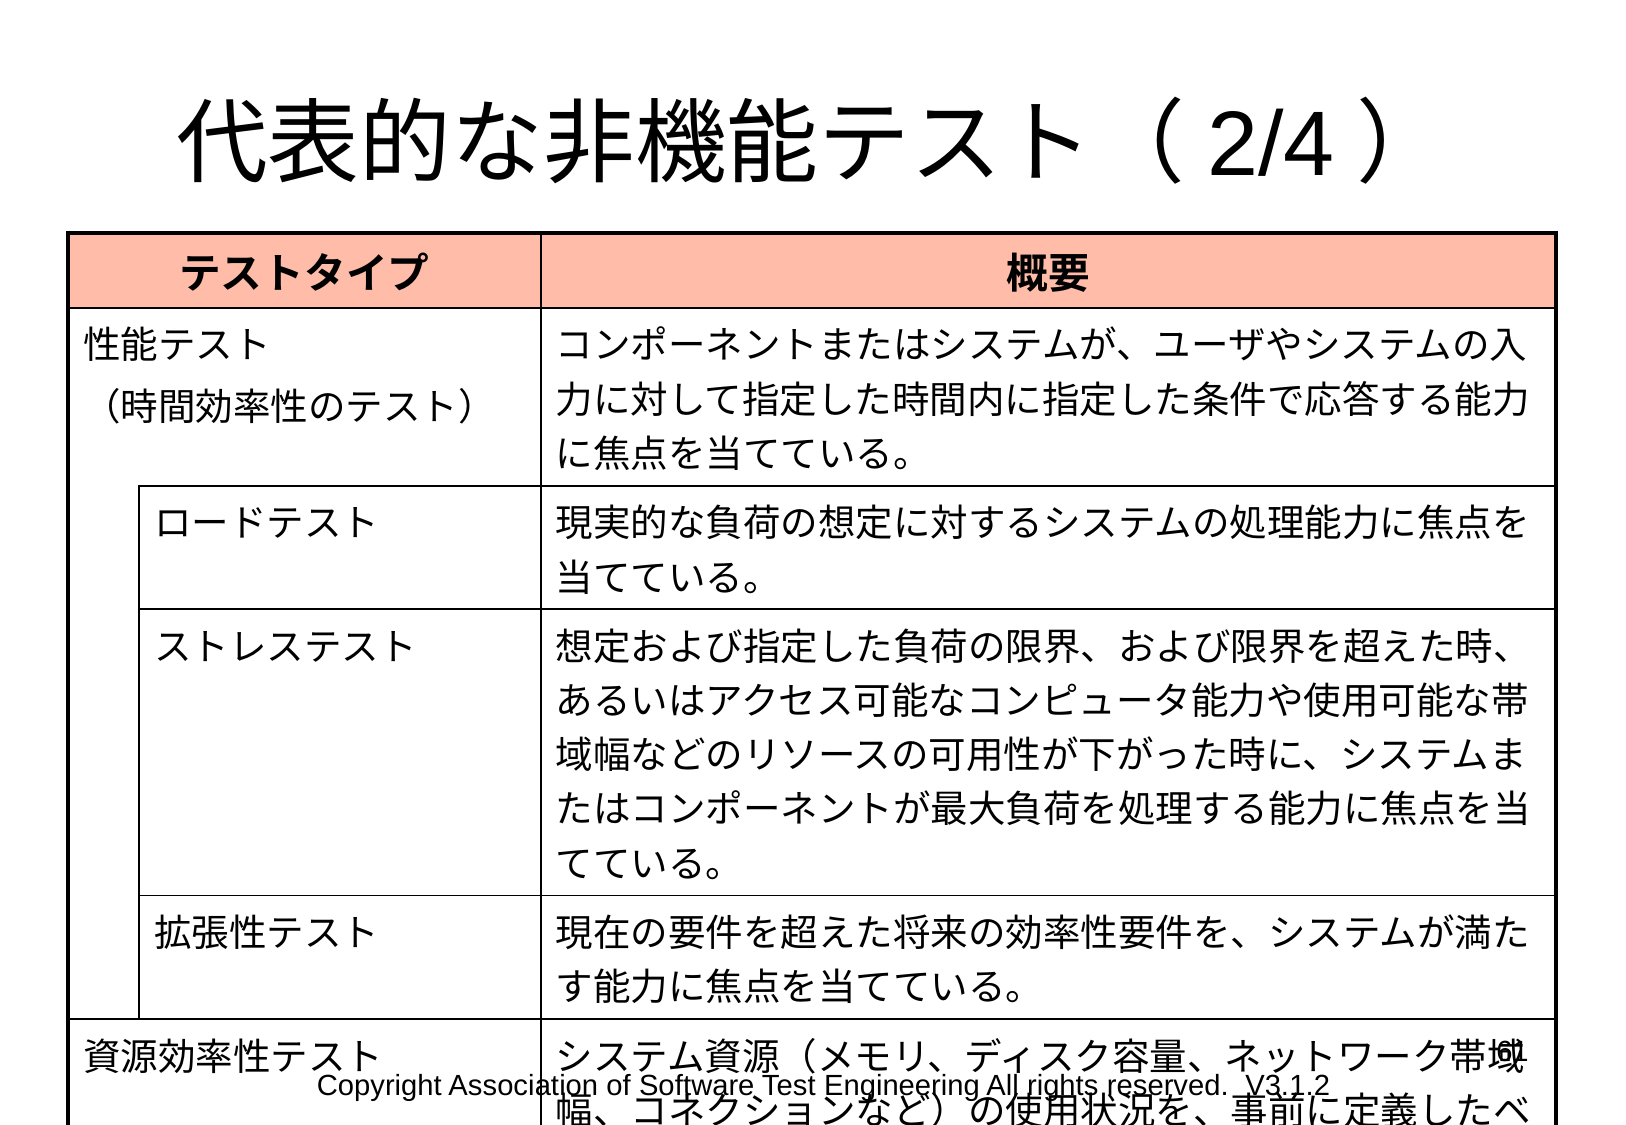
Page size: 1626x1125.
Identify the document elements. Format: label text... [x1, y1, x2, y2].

table_header テストタイプ [70, 235, 540, 307]
table_cell ストレステスト [140, 610, 540, 895]
table_cell 現実的な負荷の想定に対するシステムの処理能力に焦点を当てている。 [542, 487, 1554, 608]
table_cell 資源効率性テスト [70, 1020, 540, 1125]
table_header 概要 [542, 235, 1554, 307]
table_cell [70, 486, 138, 1018]
footer Copyright Association of Software Test Engineering All rights reserved. V3.1.2 [233, 1058, 1416, 1103]
table_cell 想定および指定した負荷の限界、および限界を超えた時、あるいはアクセス可能なコンピュータ能力や使用可能な帯域幅などのリソースの可用性が下がった時に、システムまたはコンポーネントが最大負荷を処理する能力に焦点を当てている。 [542, 610, 1554, 895]
table_cell ロードテスト [140, 487, 540, 608]
table_cell コンポーネントまたはシステムが、ユーザやシステムの入力に対して指定した時間内に指定した条件で応答する能力に焦点を当てている。 [542, 309, 1554, 485]
table_cell システム資源（メモリ、ディスク容量、ネットワーク帯域幅、コネクションなど）の使用状況を、事前に定義したベンチマークに対して評価する。 [542, 1020, 1554, 1125]
table_cell 拡張性テスト [140, 896, 540, 1018]
title 代表的な非機能テスト（2/4） [80, 44, 1544, 231]
table_cell 現在の要件を超えた将来の効率性要件を、システムが満たす能力に焦点を当てている。 [542, 896, 1554, 1018]
table_cell 性能テスト （時間効率性のテスト） [70, 309, 540, 486]
